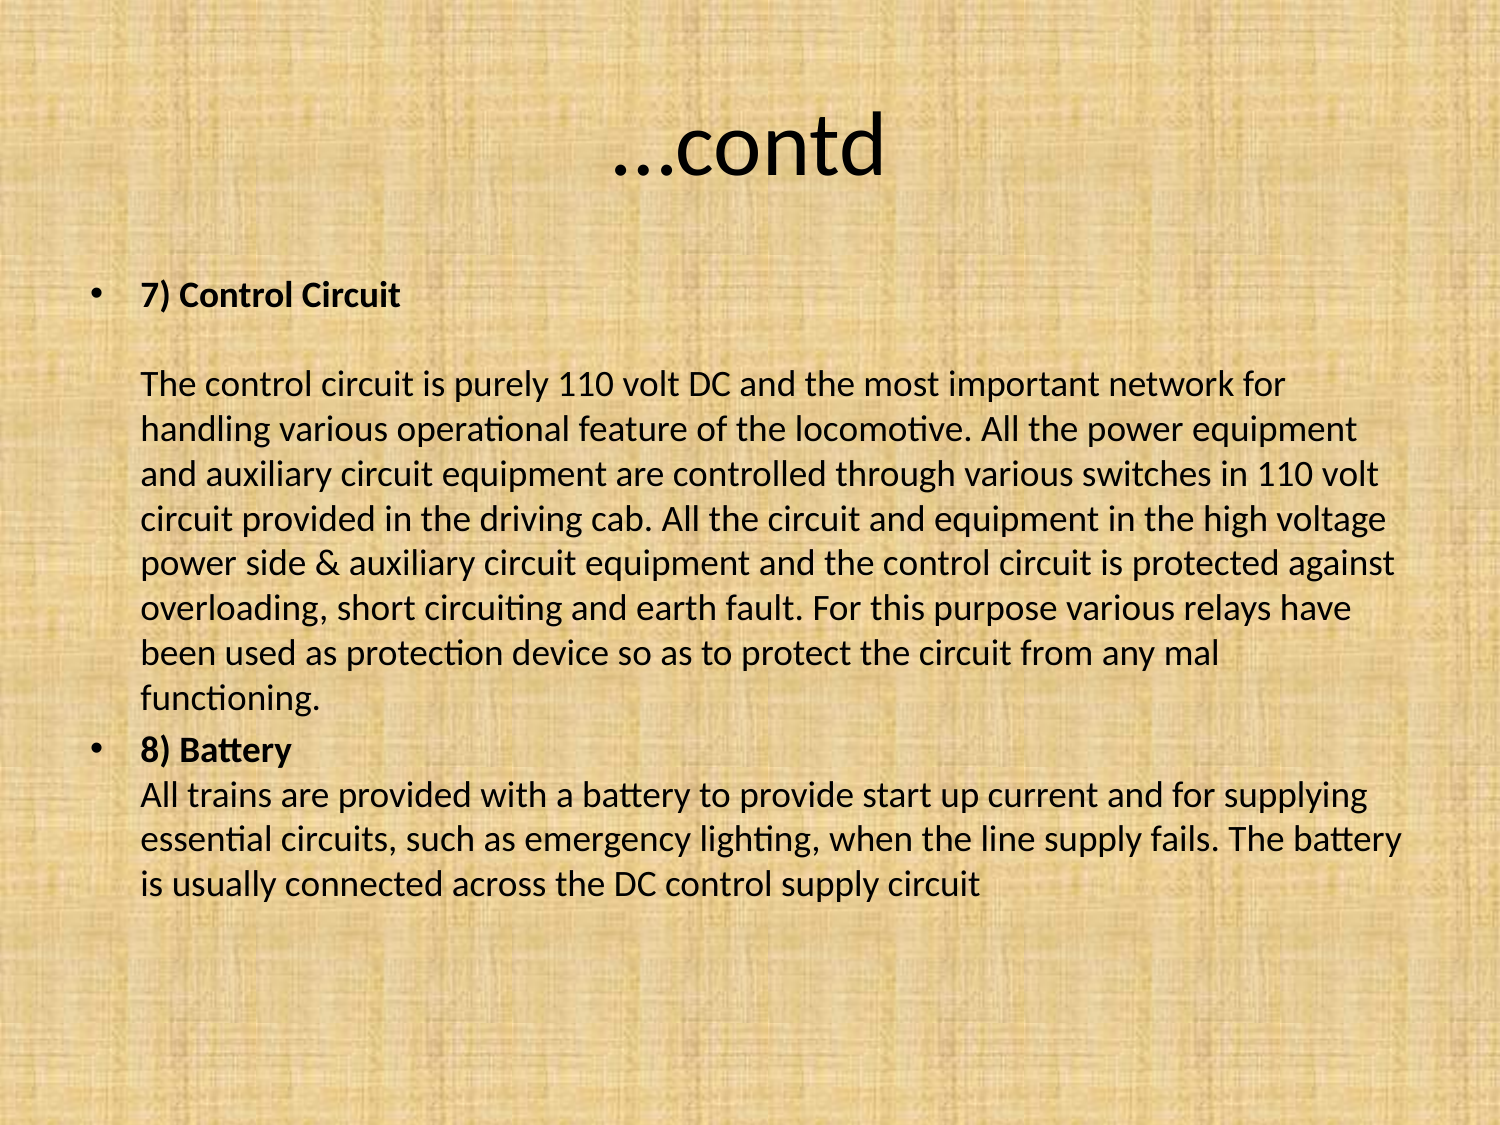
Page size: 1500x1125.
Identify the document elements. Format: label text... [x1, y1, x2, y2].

list 7) Control Circuit The control circuit is purely 110 volt DC and the most important network for handling various operational feature of the locomotive. All the power equipment and auxiliary circuit equipment are controlled through various switches in 110 volt circuit provided in the driving cab. All the circuit and equipment in the high voltage power side & auxiliary circuit equipment and the control circuit is protected against overloading, short circuiting and earth fault. For this purpose various relays have been used as protection device so as to protect the circuit from any mal functioning. 8) Battery All trains are provided with a battery to provide start up current and for supplying essential circuits, such as emergency lighting, when the line supply fails. The battery is usually connected across the DC control supply circuit [75, 262, 1425, 1005]
title …contd [75, 45, 1425, 233]
picture [0, 0, 1500, 1125]
